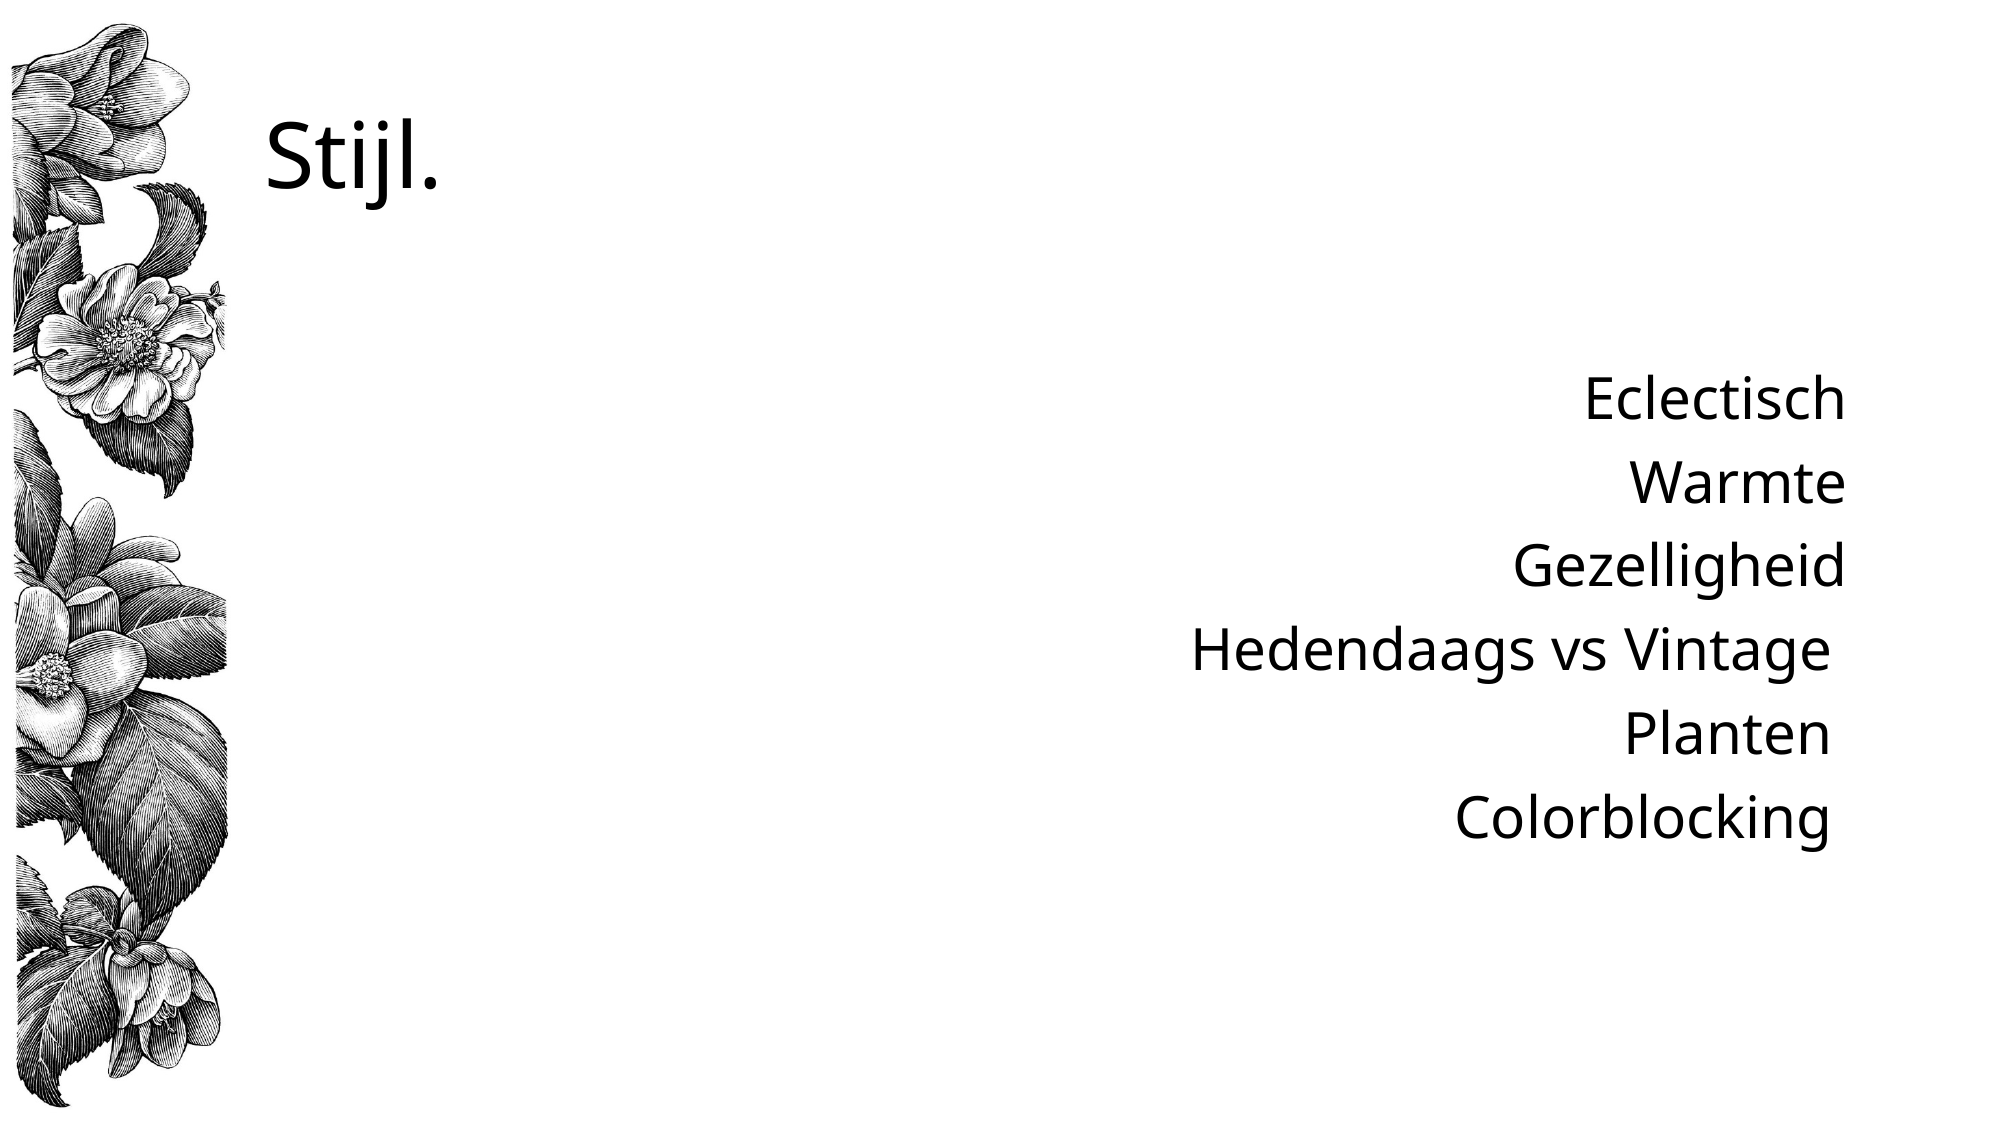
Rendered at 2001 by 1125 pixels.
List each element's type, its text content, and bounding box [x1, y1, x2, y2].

list Eclectisch Warmte Gezelligheid Hedendaags vs Vintage Planten Colorblocking [250, 361, 1863, 1076]
title Stijl. [250, 49, 1975, 268]
picture [1, 0, 250, 1125]
